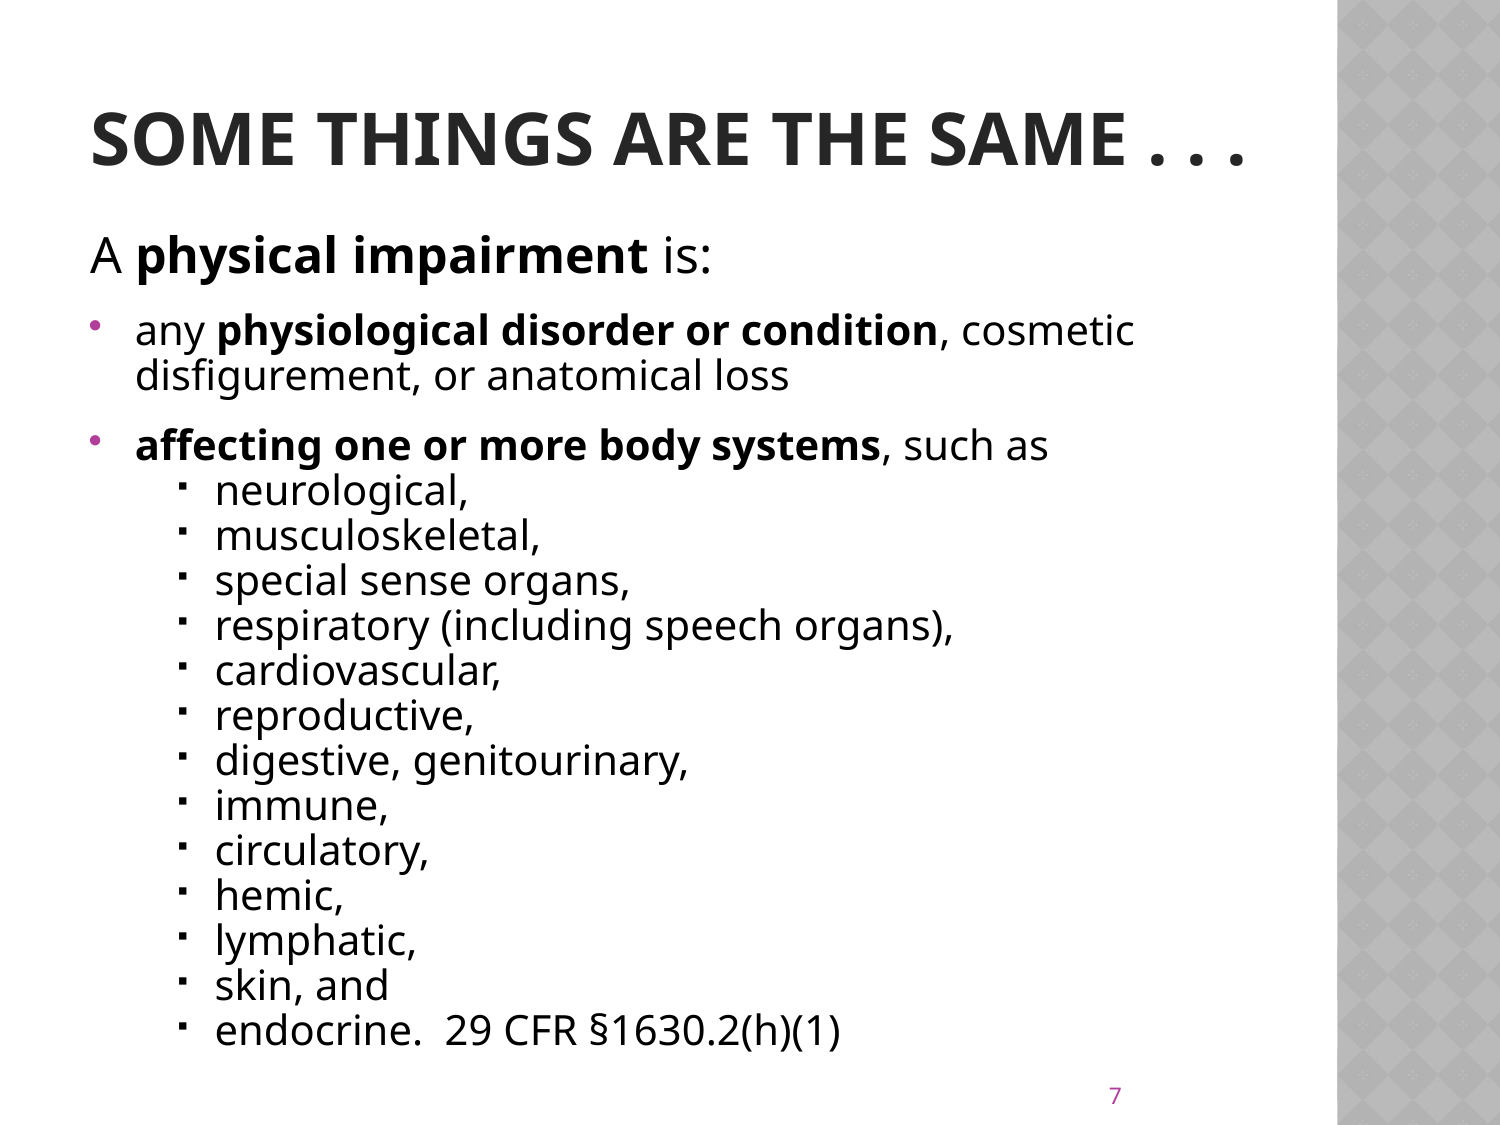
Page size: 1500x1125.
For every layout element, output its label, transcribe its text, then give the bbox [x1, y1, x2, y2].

slide_number 7 [1025, 1075, 1123, 1113]
list A physical impairment is: any physiological disorder or condition, cosmetic disfigurement, or anatomical loss affecting one or more body systems, such as neurological, musculoskeletal, special sense organs, respiratory (including speech organs), cardiovascular, reproductive, digestive, genitourinary, immune, circulatory, hemic, lymphatic, skin, and endocrine. 29 CFR §1630.2(h)(1) [74, 222, 1263, 1019]
title some things are the same . . . [74, 0, 1263, 180]
